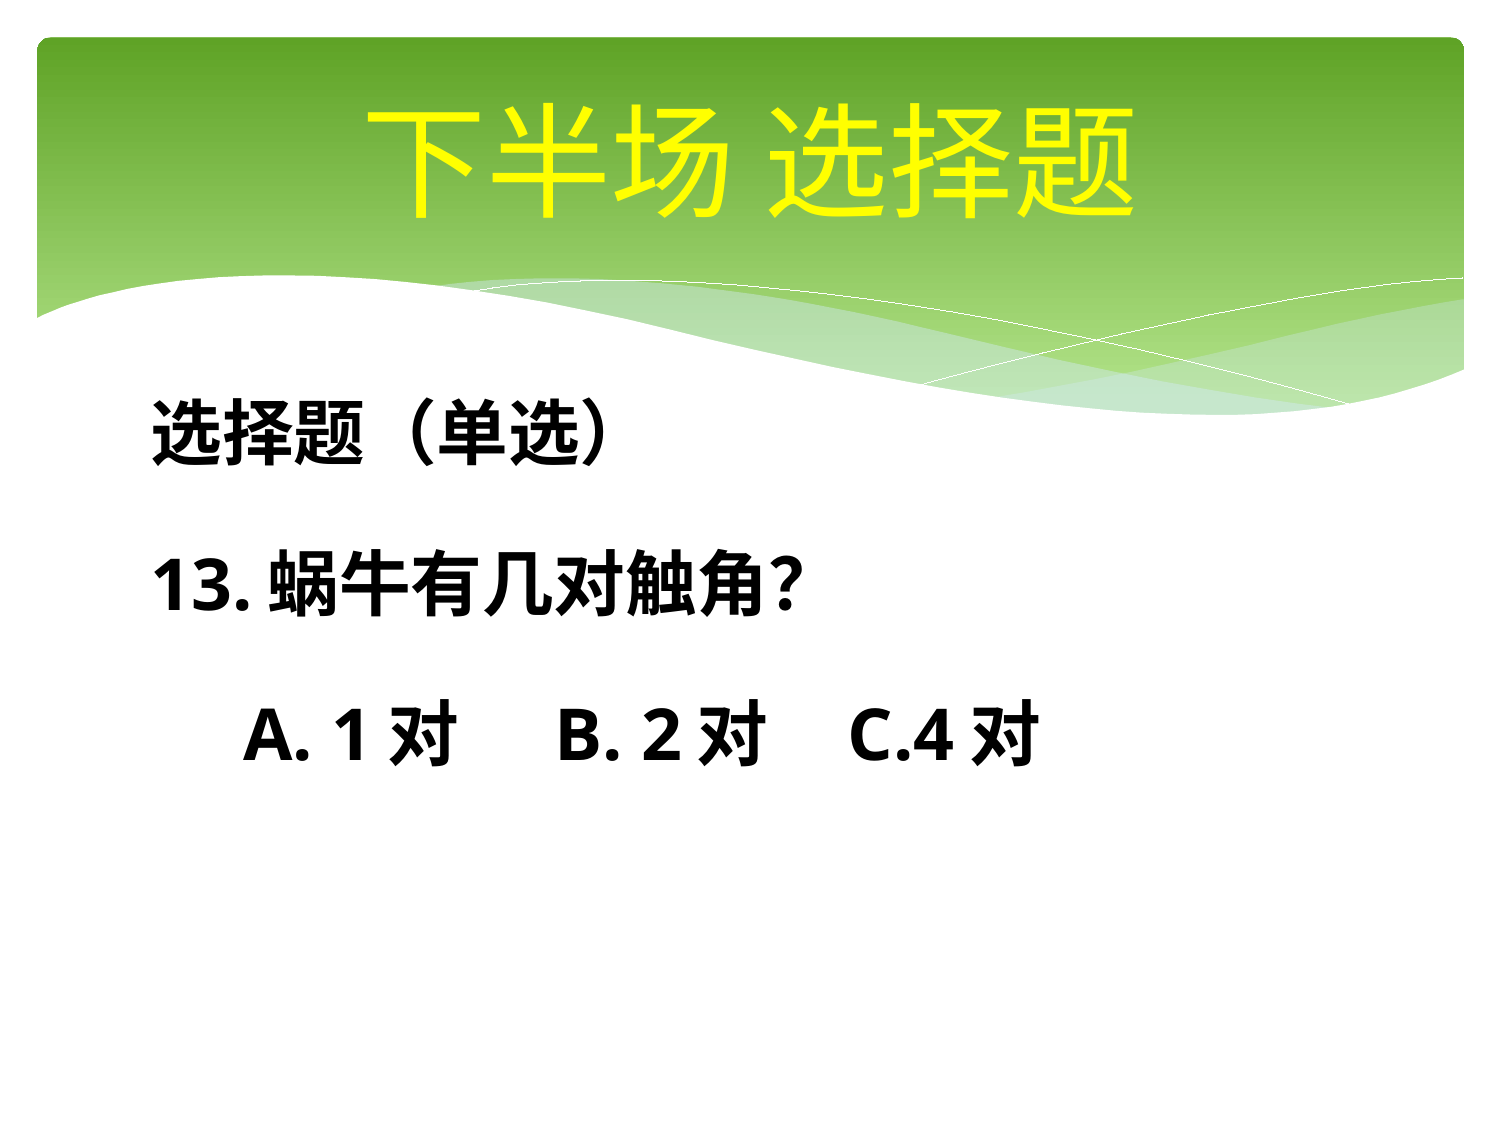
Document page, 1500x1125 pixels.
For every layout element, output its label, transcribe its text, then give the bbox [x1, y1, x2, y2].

list 选择题（单选） 13.蜗牛有几对触角？ A. 1对 B. 2对 C.4对 [135, 338, 1471, 946]
title 下半场 选择题 [75, 55, 1425, 261]
